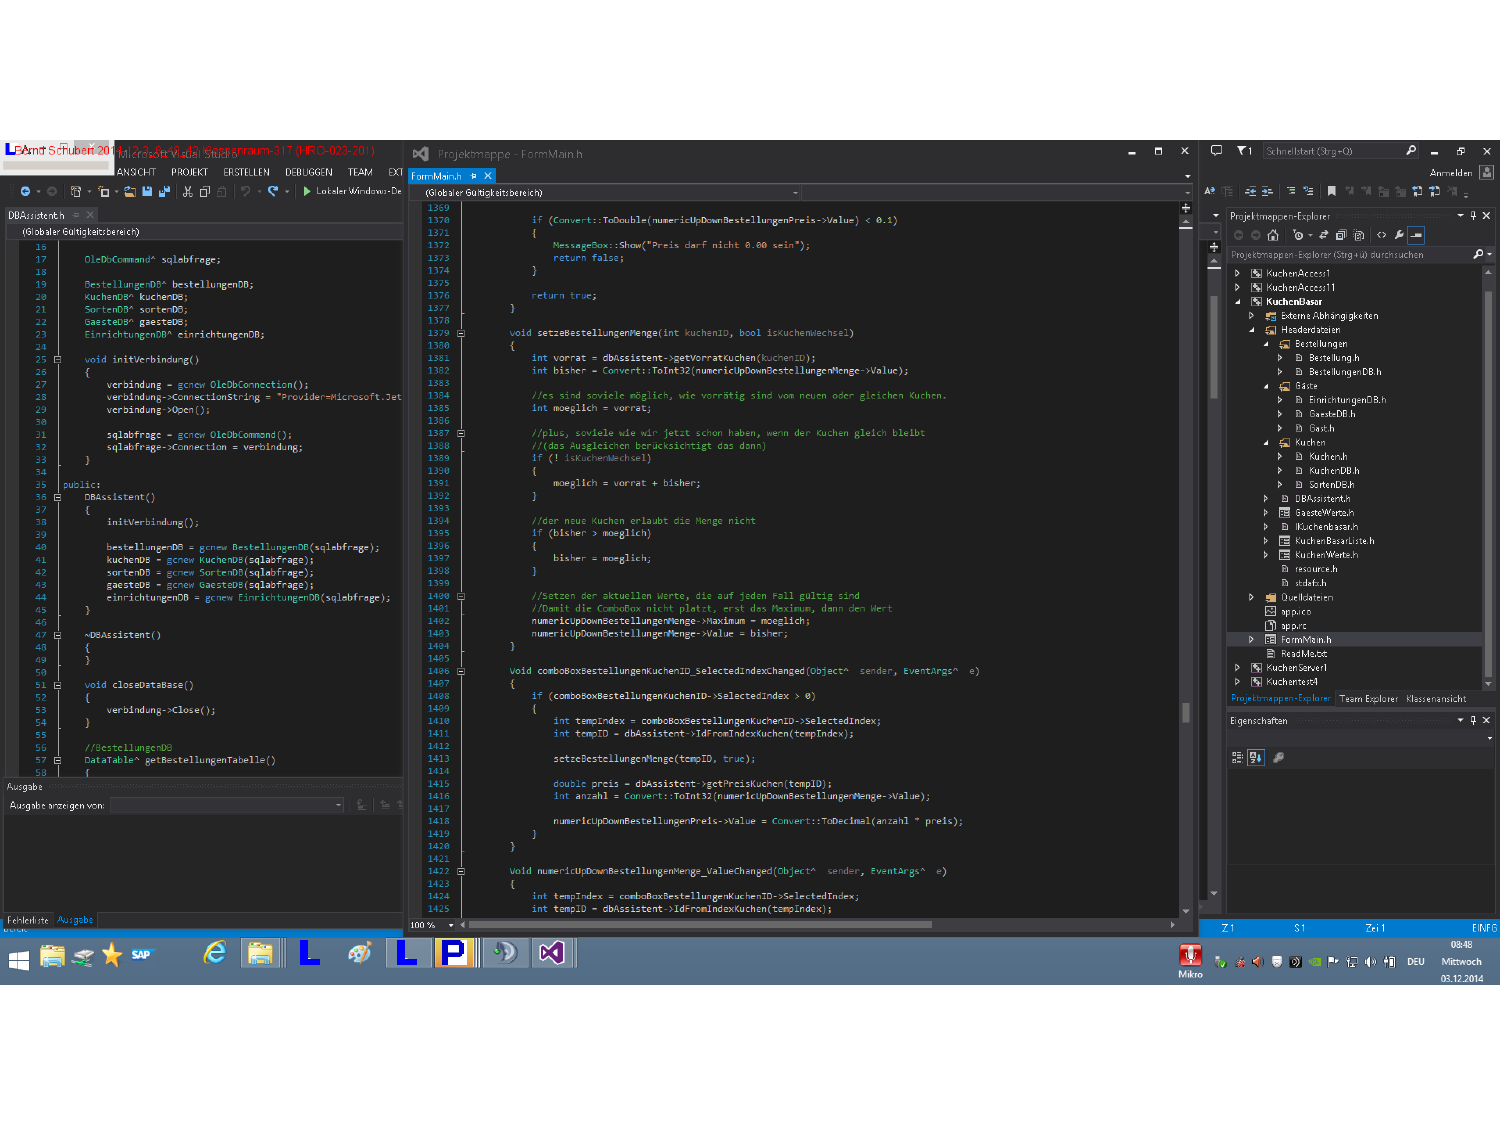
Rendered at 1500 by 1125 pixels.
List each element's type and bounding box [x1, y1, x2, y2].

picture [0, 140, 1500, 985]
